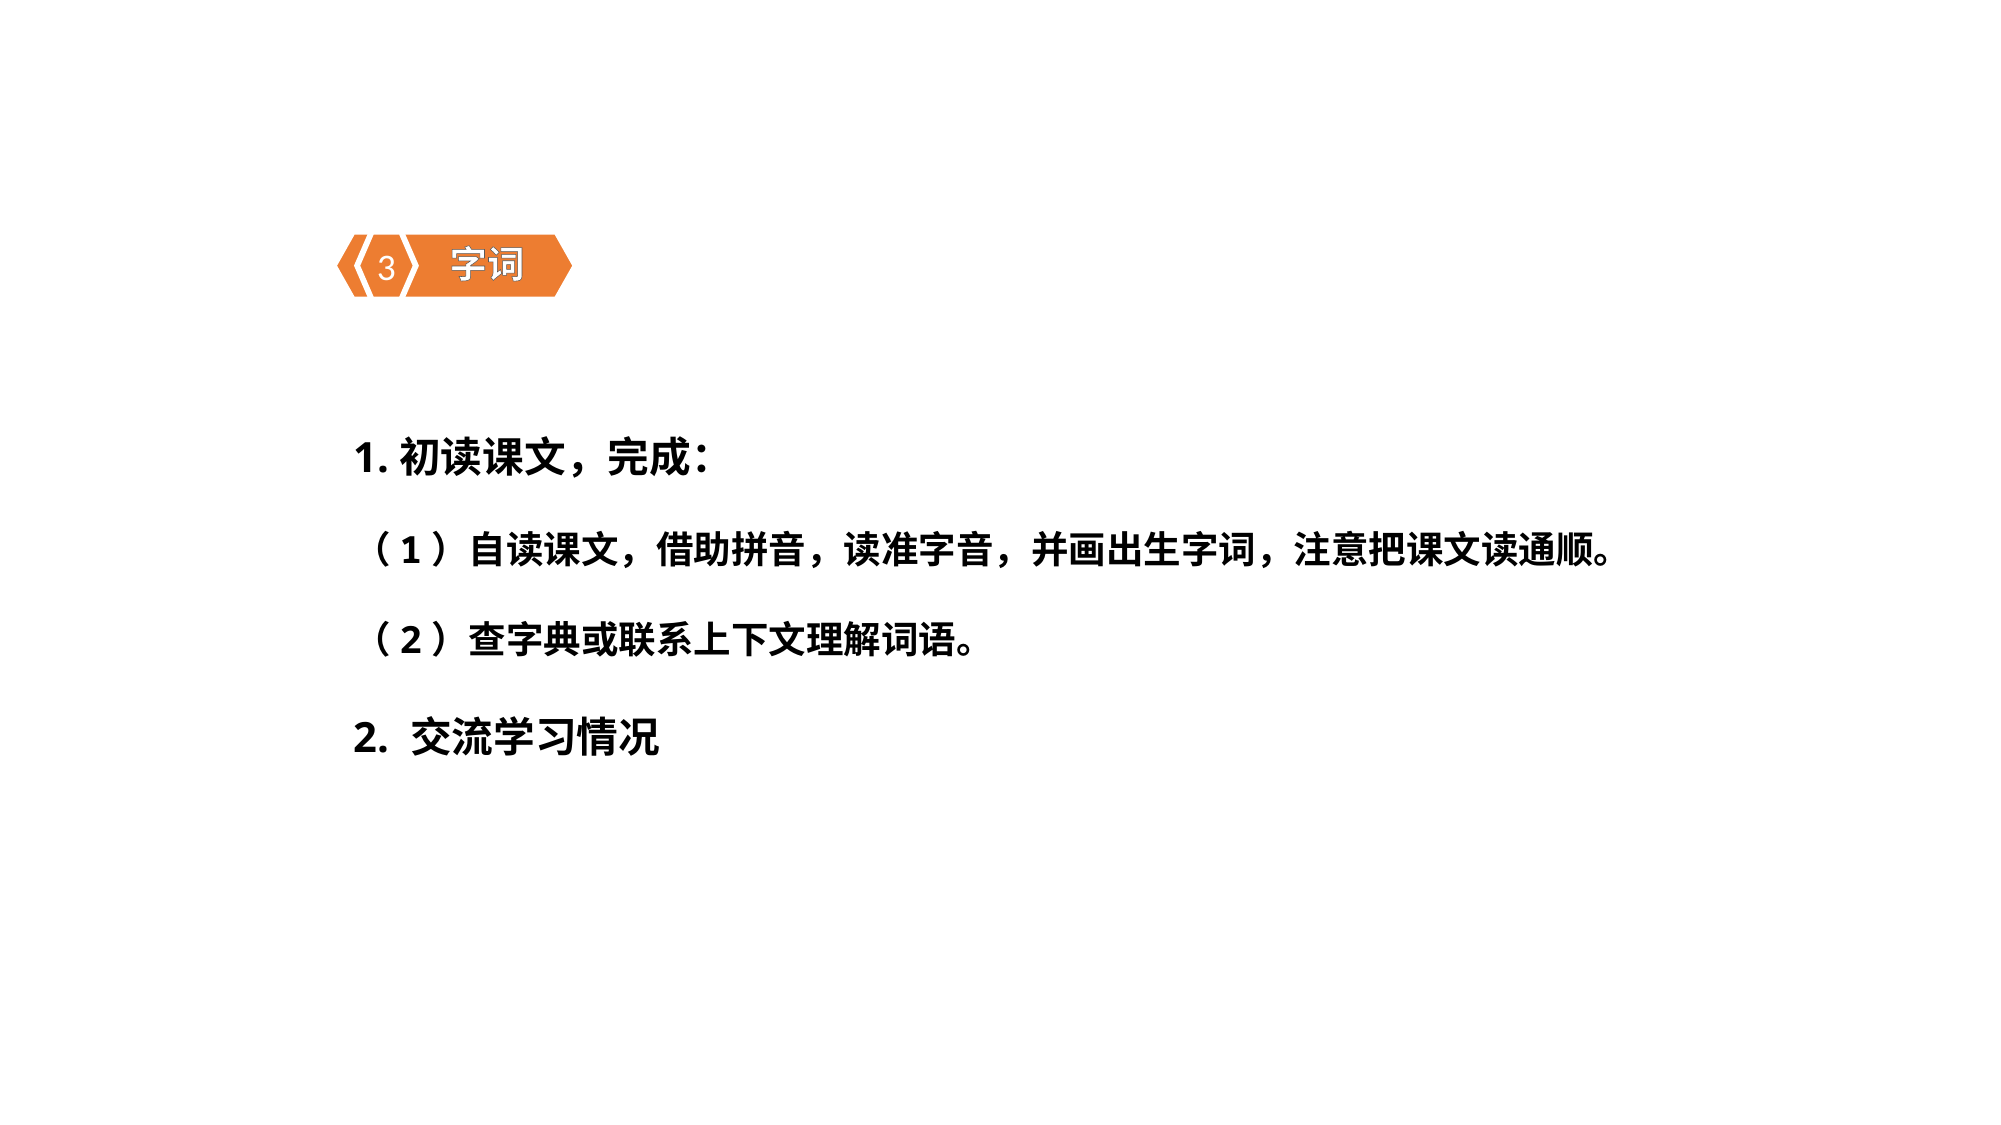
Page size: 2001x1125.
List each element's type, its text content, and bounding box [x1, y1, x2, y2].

text_box 字词 [402, 230, 577, 301]
text_box 1.初读课文，完成： （1）自读课文，借助拼音，读准字音，并画出生字词，注意把课文读通顺。 （2）查字典或联系上下文理解词语。 2. 交流学习情况 [338, 373, 1650, 769]
text_box 3 [355, 230, 417, 301]
text_box 字词 [332, 230, 370, 301]
